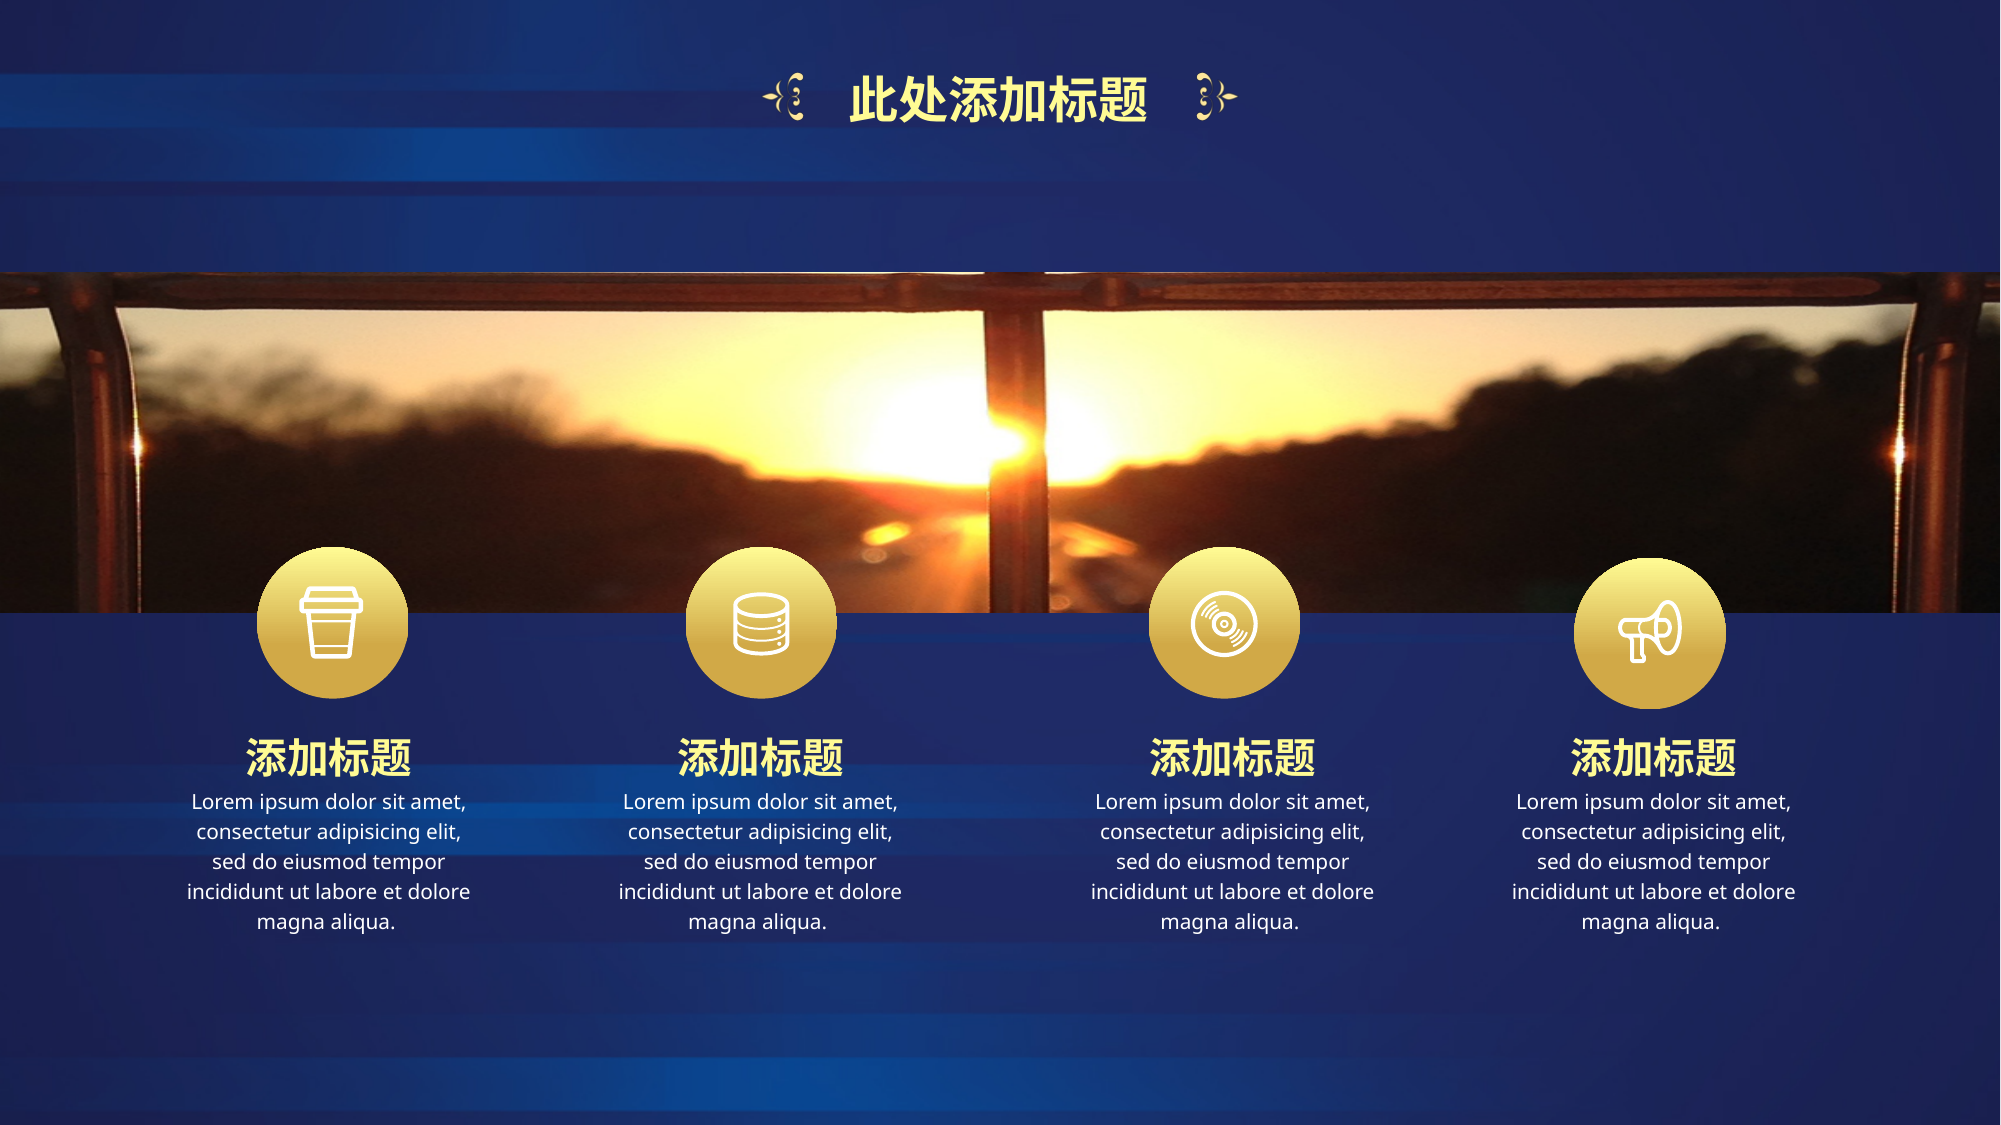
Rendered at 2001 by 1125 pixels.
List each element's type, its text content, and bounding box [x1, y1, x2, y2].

text_box [0, 272, 2000, 614]
text_box 添加标题 [209, 714, 449, 776]
text_box Lorem ipsum dolor sit amet, consectetur adipisicing elit, sed do eiusmod tempor incididunt ut labore et dolore magna aliqua. [1067, 776, 1398, 941]
text_box [1573, 556, 1727, 711]
text_box [1618, 600, 1682, 664]
text_box 添加标题 [1534, 714, 1774, 776]
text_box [1190, 590, 1258, 658]
text_box 添加标题 [641, 714, 880, 776]
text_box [733, 592, 790, 656]
text_box Lorem ipsum dolor sit amet, consectetur adipisicing elit, sed do eiusmod tempor incididunt ut labore et dolore magna aliqua. [1489, 776, 1819, 941]
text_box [761, 61, 1239, 137]
text_box Lorem ipsum dolor sit amet, consectetur adipisicing elit, sed do eiusmod tempor incididunt ut labore et dolore magna aliqua. [595, 776, 926, 941]
picture [0, 0, 2001, 1125]
text_box 添加标题 [1113, 714, 1352, 776]
text_box [299, 586, 364, 659]
text_box [256, 546, 410, 700]
text_box [684, 546, 839, 700]
text_box Lorem ipsum dolor sit amet, consectetur adipisicing elit, sed do eiusmod tempor incididunt ut labore et dolore magna aliqua. [164, 776, 494, 941]
text_box [1147, 546, 1302, 700]
